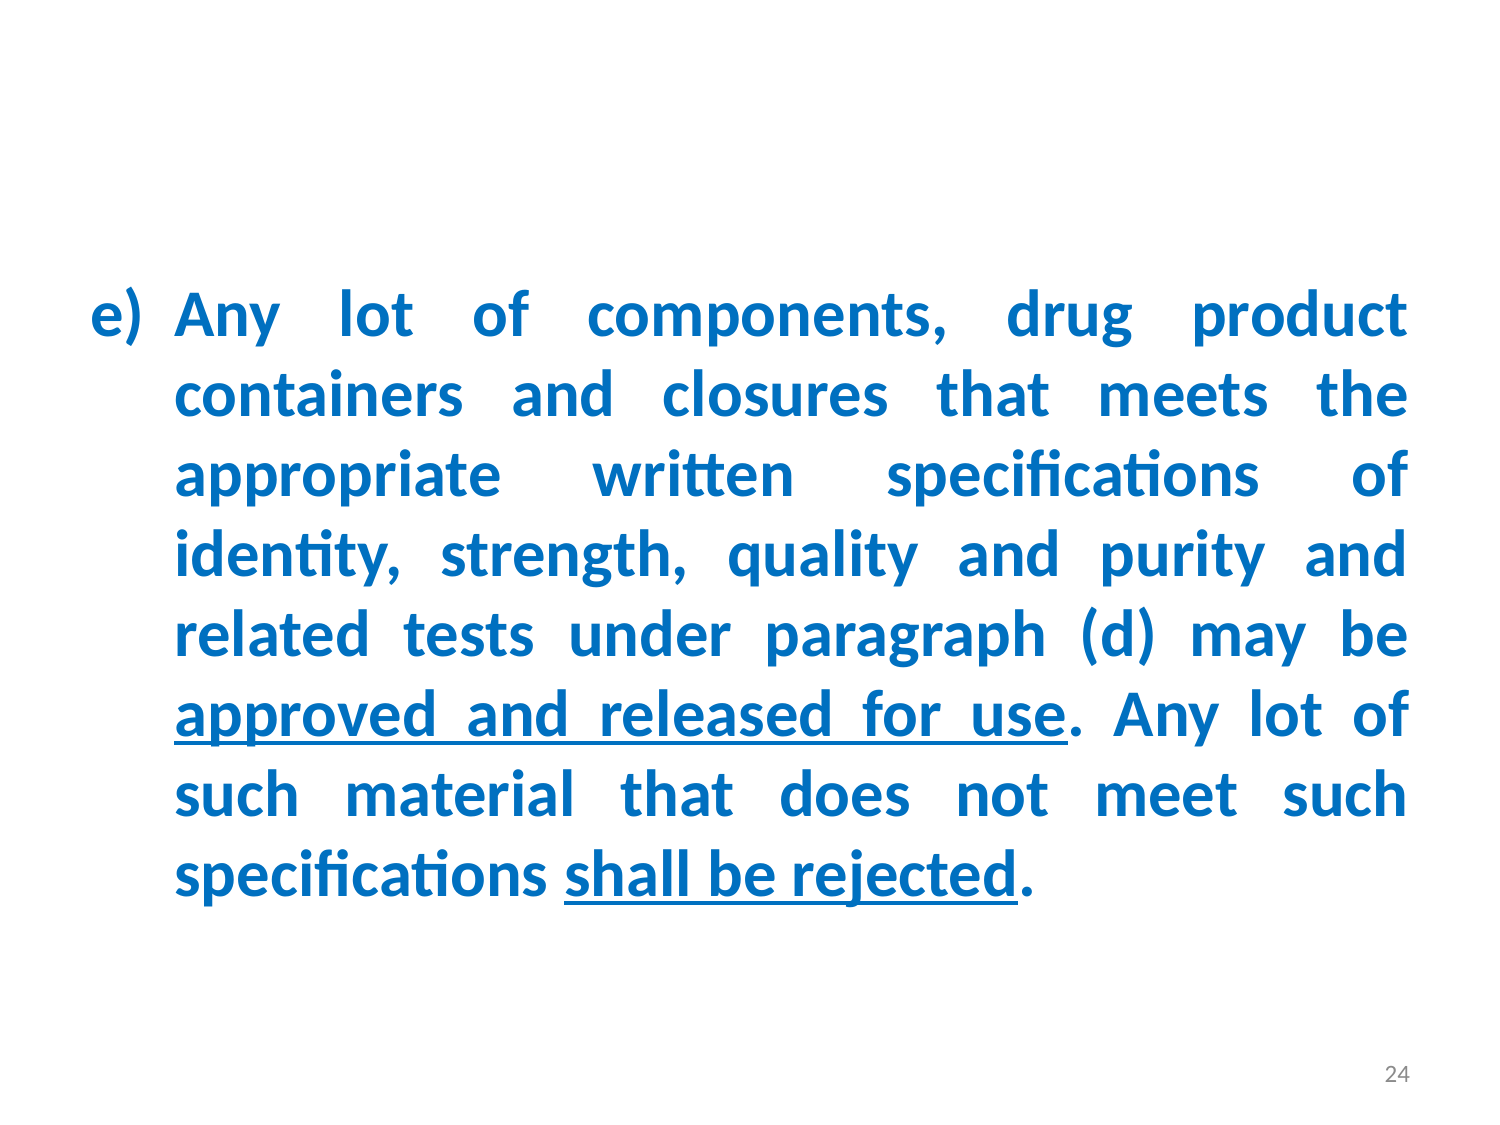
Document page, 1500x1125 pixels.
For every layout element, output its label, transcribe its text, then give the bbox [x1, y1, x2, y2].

list Any lot of components, drug product containers and closures that meets the appropriate written specifications of identity, strength, quality and purity and related tests under paragraph (d) may be approved and released for use. Any lot of such material that does not meet such specifications shall be rejected. [75, 262, 1425, 1005]
slide_number 24 [1074, 1042, 1425, 1103]
